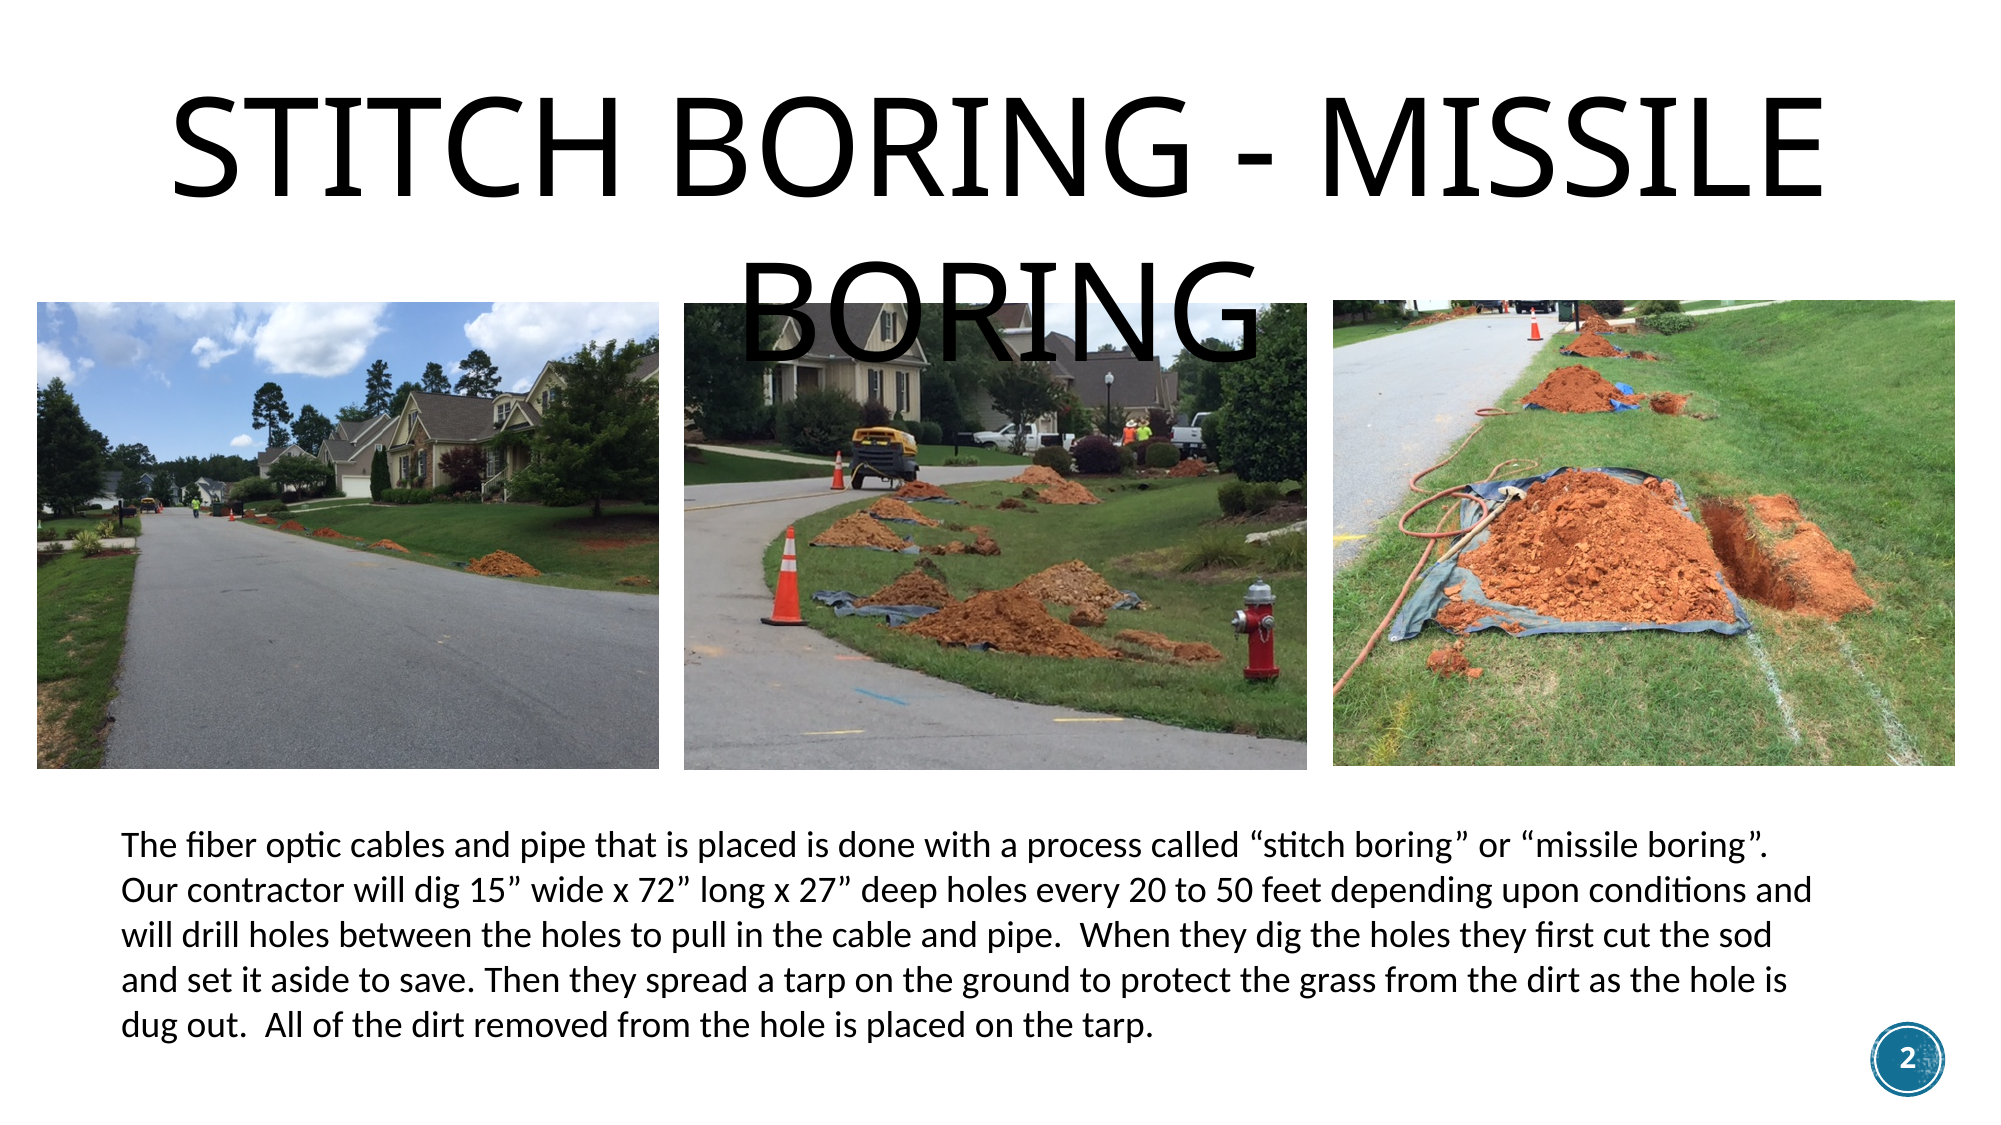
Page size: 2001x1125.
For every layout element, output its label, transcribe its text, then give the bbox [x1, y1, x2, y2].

slide_number 2 [1855, 1028, 1961, 1089]
picture [1333, 302, 1955, 766]
text_box STITCH BORING - MISSILE BORING [0, 51, 2000, 397]
text_box The fiber optic cables and pipe that is placed is done with a process called “stitch boring” or “missile boring”. Our contractor will dig 15” wide x 72” long x 27” deep holes every 20 to 50 feet depending upon conditions and will drill holes between the holes to pull in the cable and pipe. When they dig the holes they first cut the sod and set it aside to save. Then they spread a tarp on the ground to protect the grass from the dirt as the hole is dug out. All of the dirt removed from the hole is placed on the tarp. [106, 812, 1841, 1053]
picture [37, 305, 659, 769]
picture [684, 305, 1307, 770]
